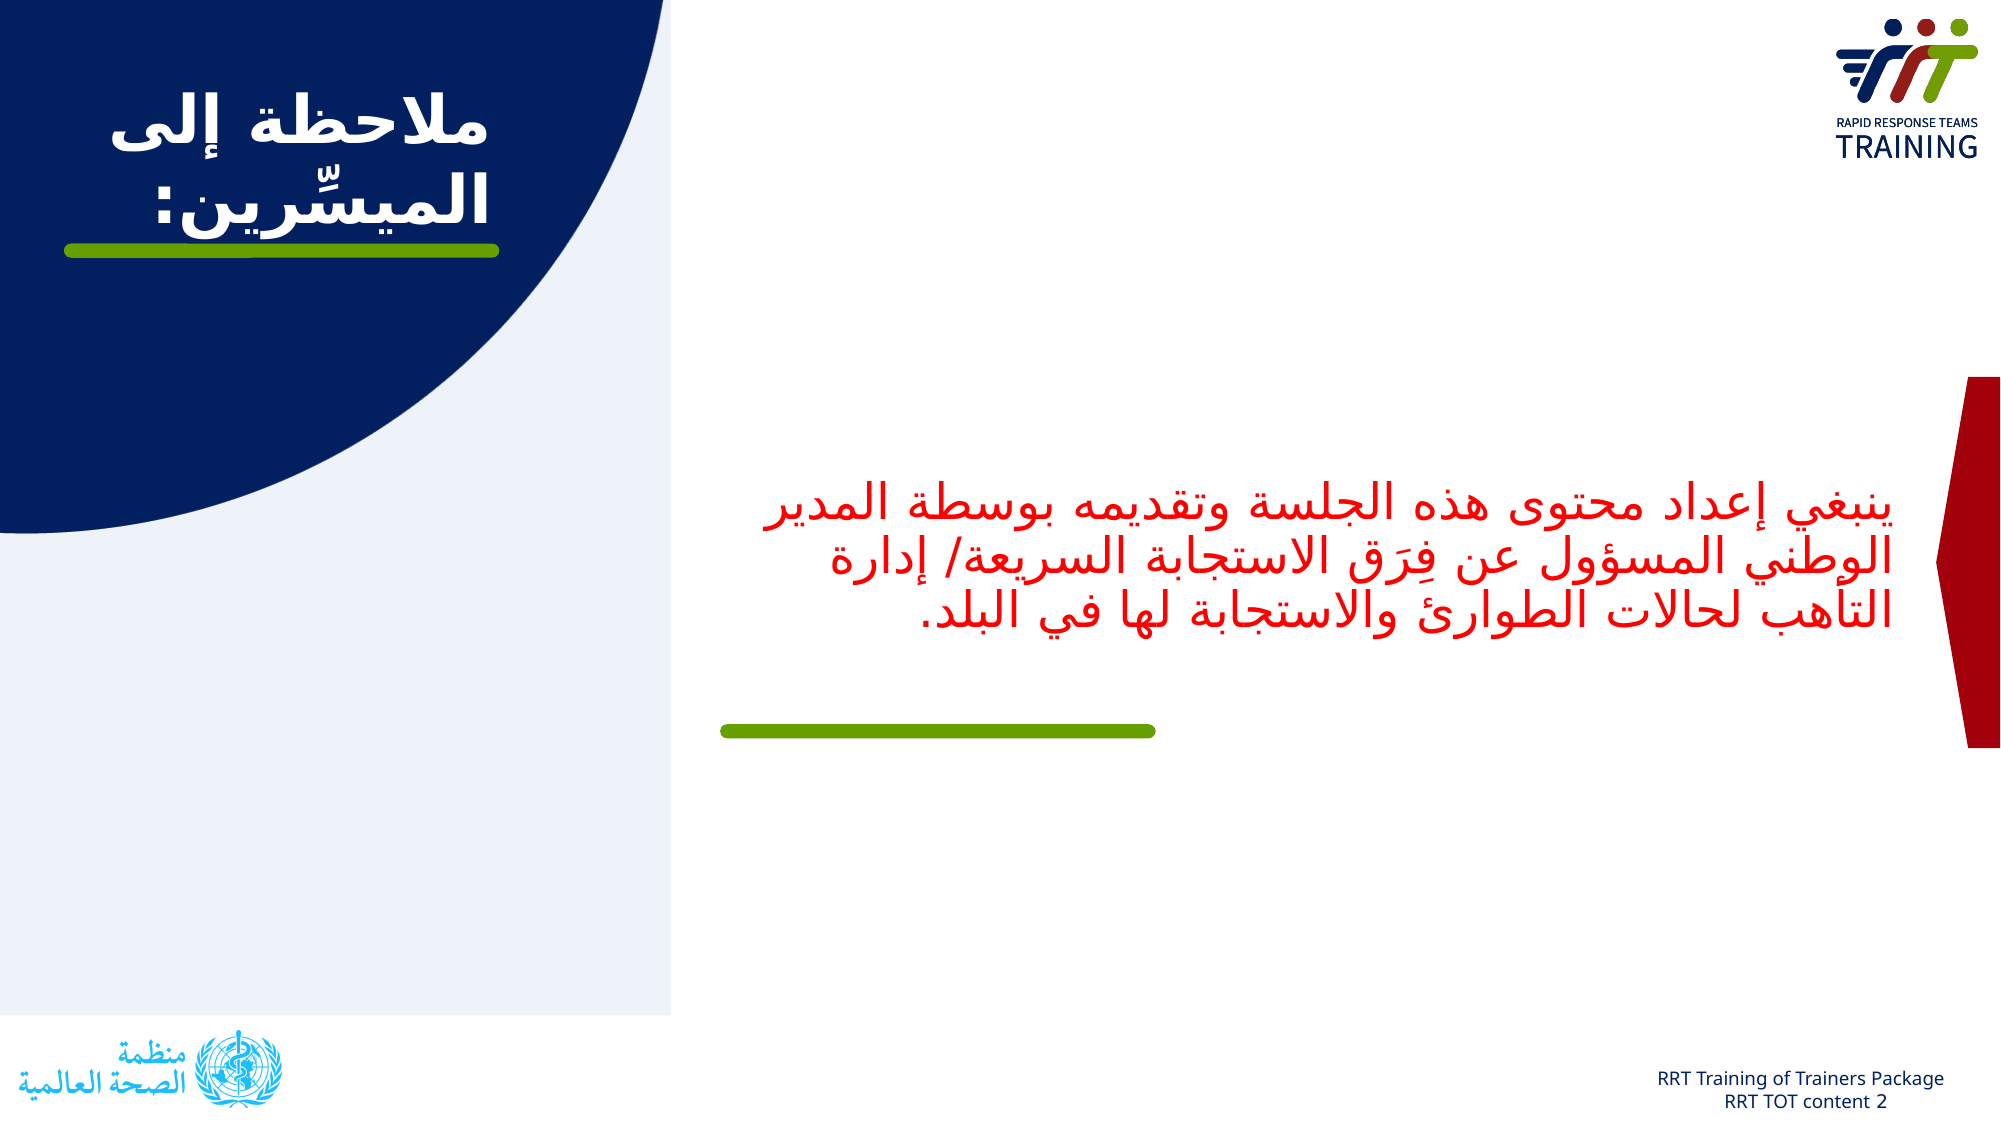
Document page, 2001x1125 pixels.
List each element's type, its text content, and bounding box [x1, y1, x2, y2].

picture [0, 0, 670, 538]
picture [1835, 19, 1978, 167]
text_box ملاحظة إلى الميسِّرين: [57, 69, 501, 244]
text_box [720, 724, 1156, 739]
text_box ينبغي إعداد محتوى هذه الجلسة وتقديمه بوسطة المدير الوطني المسؤول عن فِرَق الاستجابة السريعة/ إدارة التأهب لحالات الطوارئ والاستجابة لها في البلد. [708, 334, 1903, 646]
picture [19, 1030, 282, 1108]
